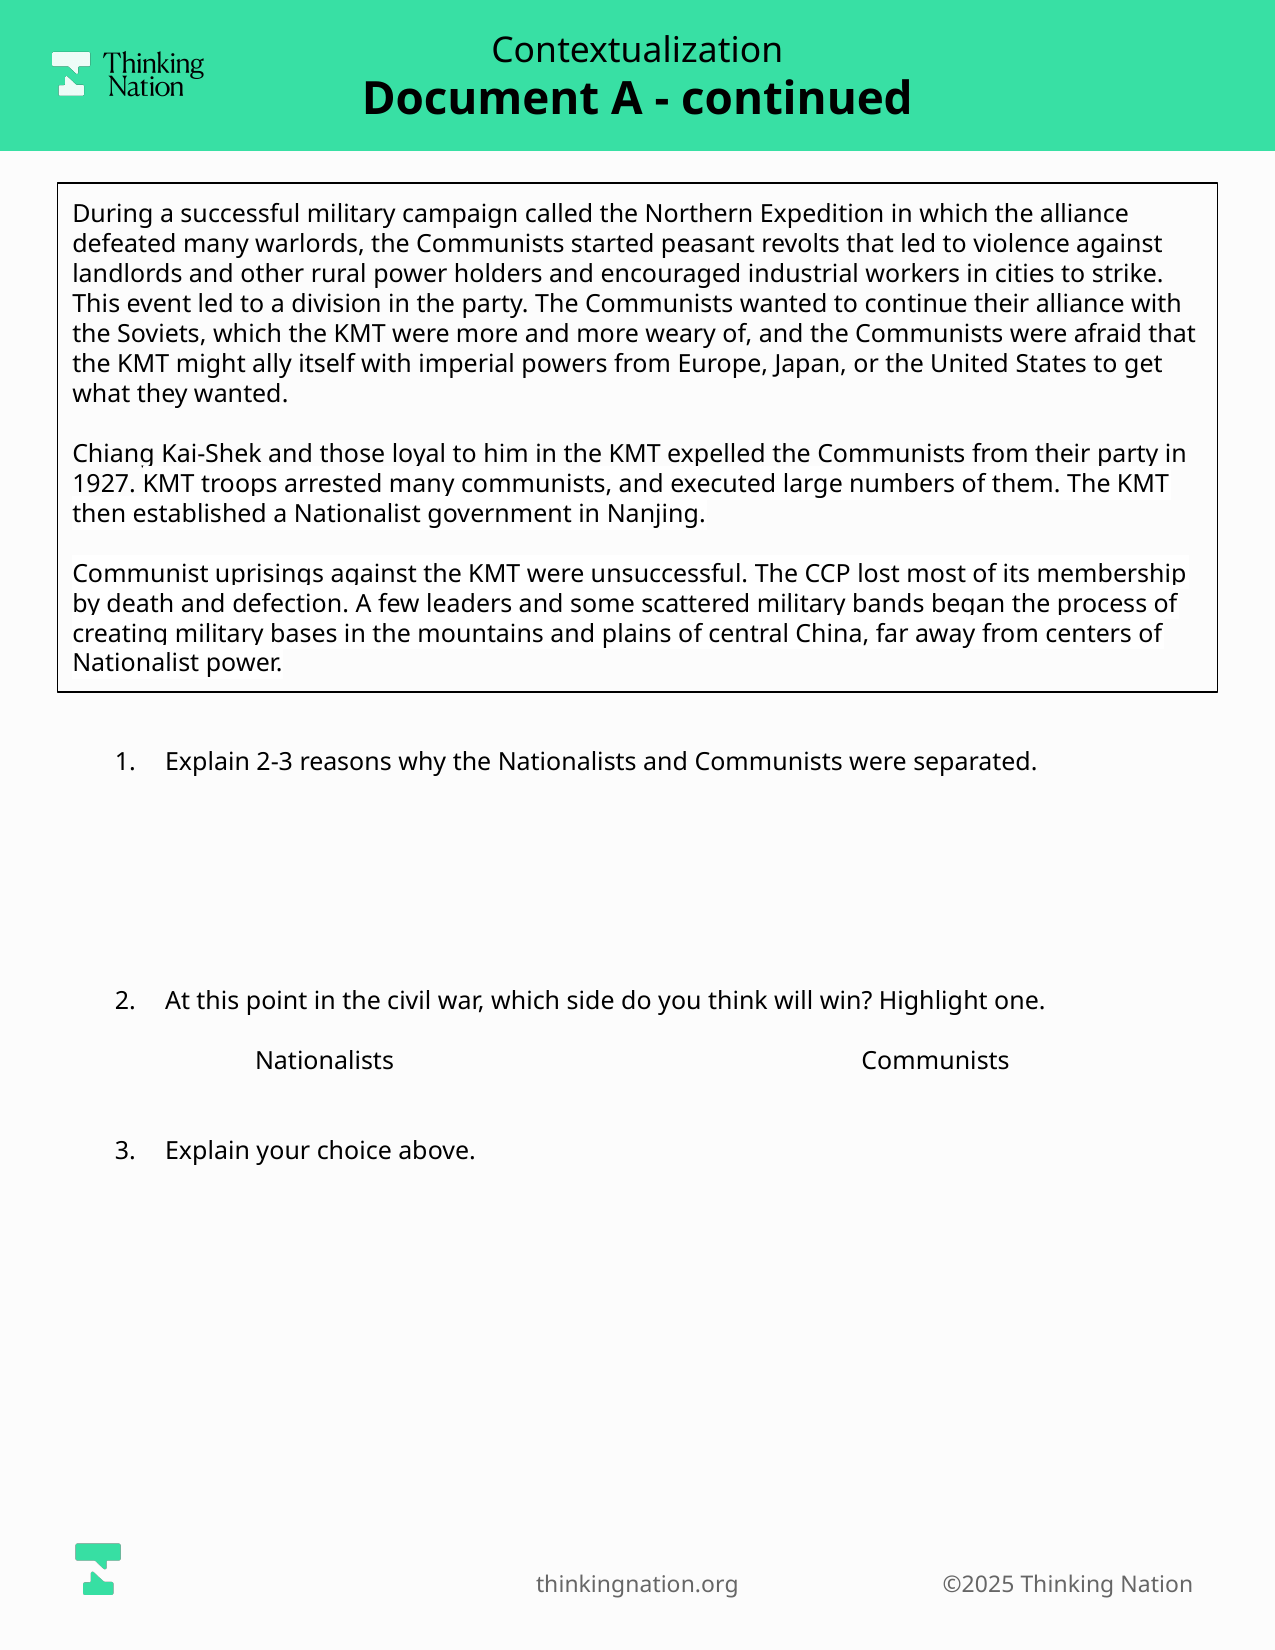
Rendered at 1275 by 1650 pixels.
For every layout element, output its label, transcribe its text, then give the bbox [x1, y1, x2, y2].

text_box Explain 2-3 reasons why the Nationalists and Communists were separated. At this point in the civil war, which side do you think will win? Highlight one. Nationalists Communists Explain your choice above. [74, 729, 1190, 1529]
text_box ©2025 Thinking Nation [907, 1553, 1210, 1605]
text_box During a successful military campaign called the Northern Expedition in which the alliance defeated many warlords, the Communists started peasant revolts that led to violence against landlords and other rural power holders and encouraged industrial workers in cities to strike. This event led to a division in the party. The Communists wanted to continue their alliance with the Soviets, which the KMT were more and more weary of, and the Communists were afraid that the KMT might ally itself with imperial powers from Europe, Japan, or the United States to get what they wanted. Chiang Kai-Shek and those loyal to him in the KMT expelled the Communists from their party in 1927. KMT troops arrested many communists, and executed large numbers of them. The KMT then established a Nationalist government in Nanjing. Communist uprisings against the KMT were unsuccessful. The CCP lost most of its membership by death and defection. A few leaders and some scattered military bands began the process of creating military bases in the mountains and plains of central China, far away from centers of Nationalist power. [57, 182, 1218, 692]
text_box thinkingnation.org [486, 1553, 789, 1605]
text_box Contextualization Document A - continued [0, 0, 1275, 151]
picture [62, 1533, 134, 1605]
picture [35, 37, 210, 110]
